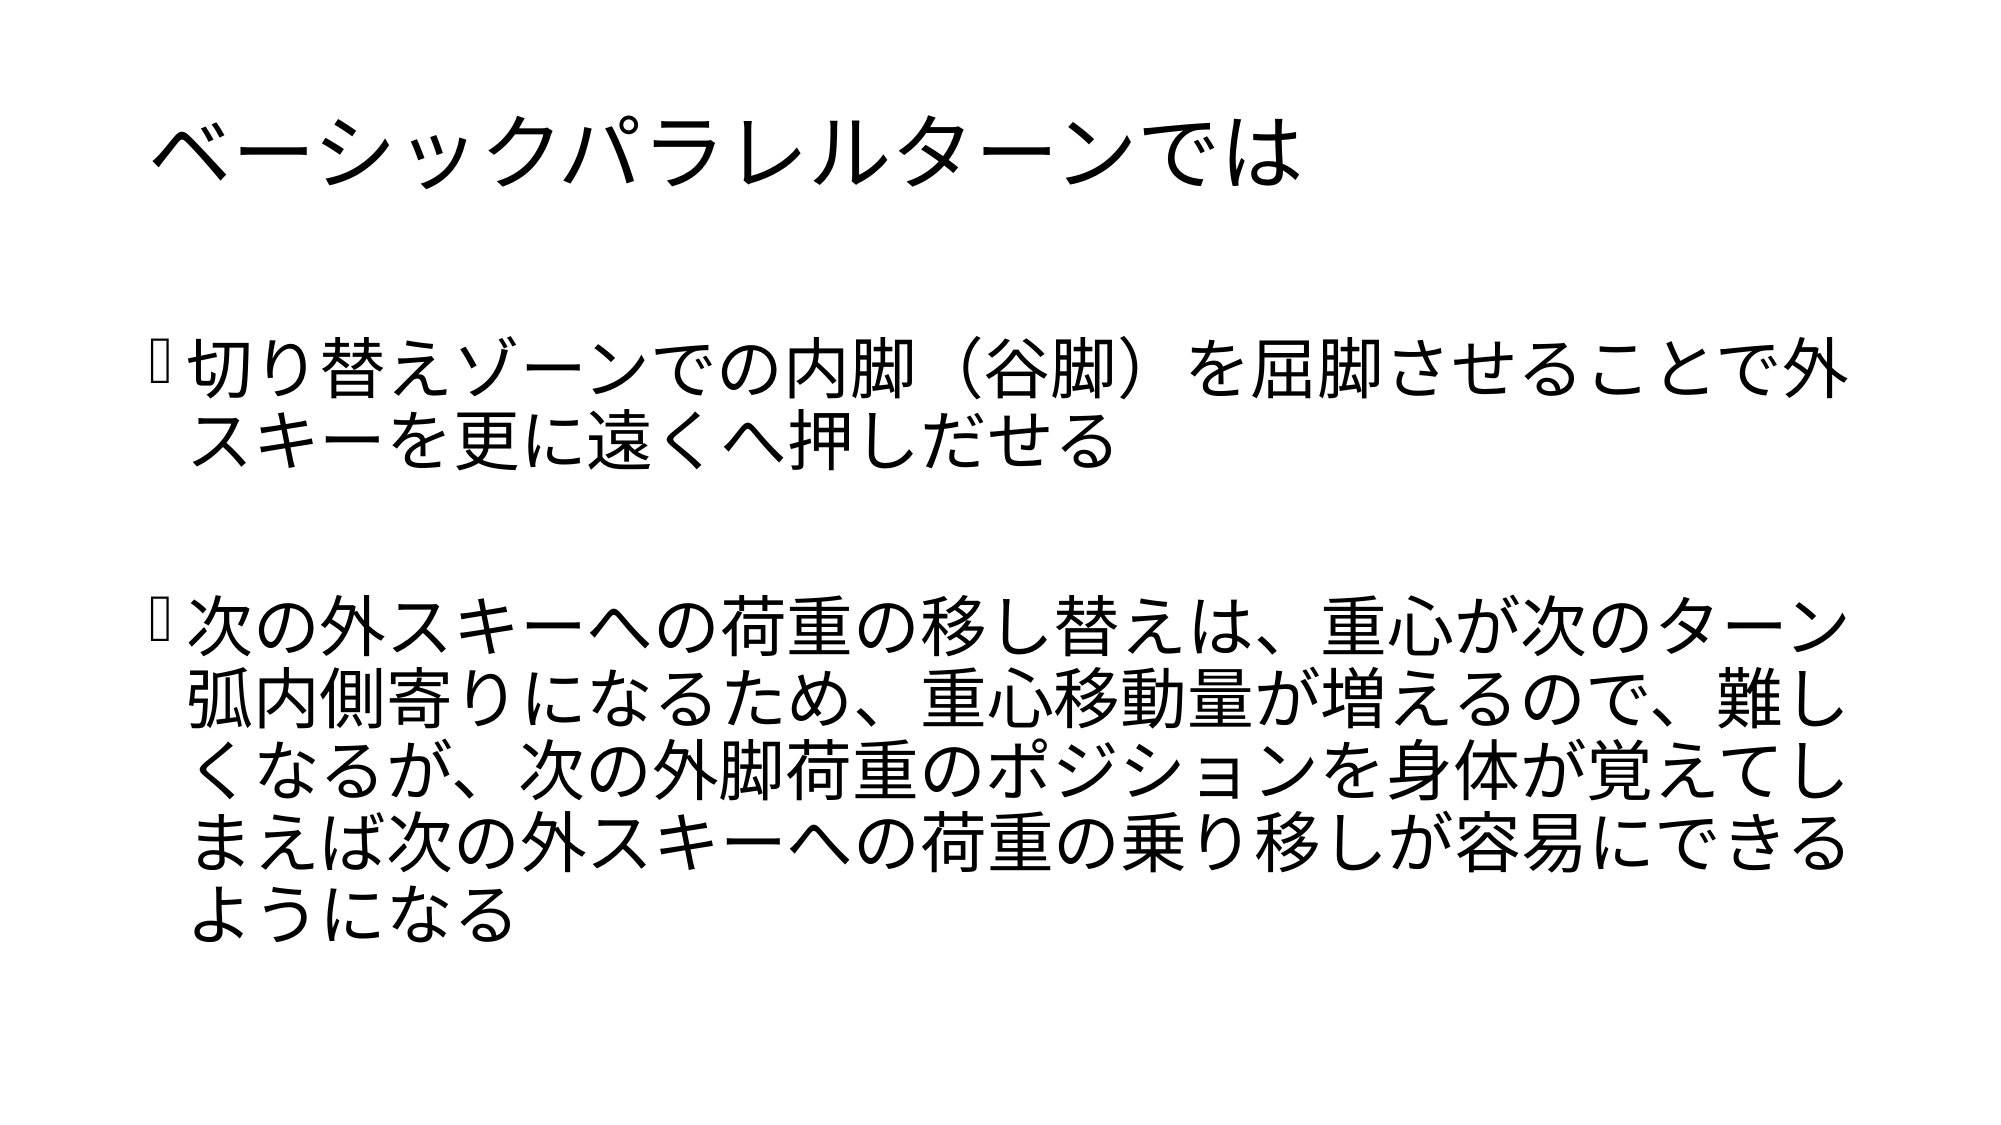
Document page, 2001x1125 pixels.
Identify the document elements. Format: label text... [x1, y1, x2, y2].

title ベーシックパラレルターンでは [134, 45, 1937, 267]
list 切り替えゾーンでの内脚（谷脚）を屈脚させることで外スキーを更に遠くへ押しだせる 次の外スキーへの荷重の移し替えは、重心が次のターン弧内側寄りになるため、重心移動量が増えるので、難しくなるが、次の外脚荷重のポジションを身体が覚えてしまえば次の外スキーへの荷重の乗り移しが容易にできるようになる [134, 328, 1891, 1062]
